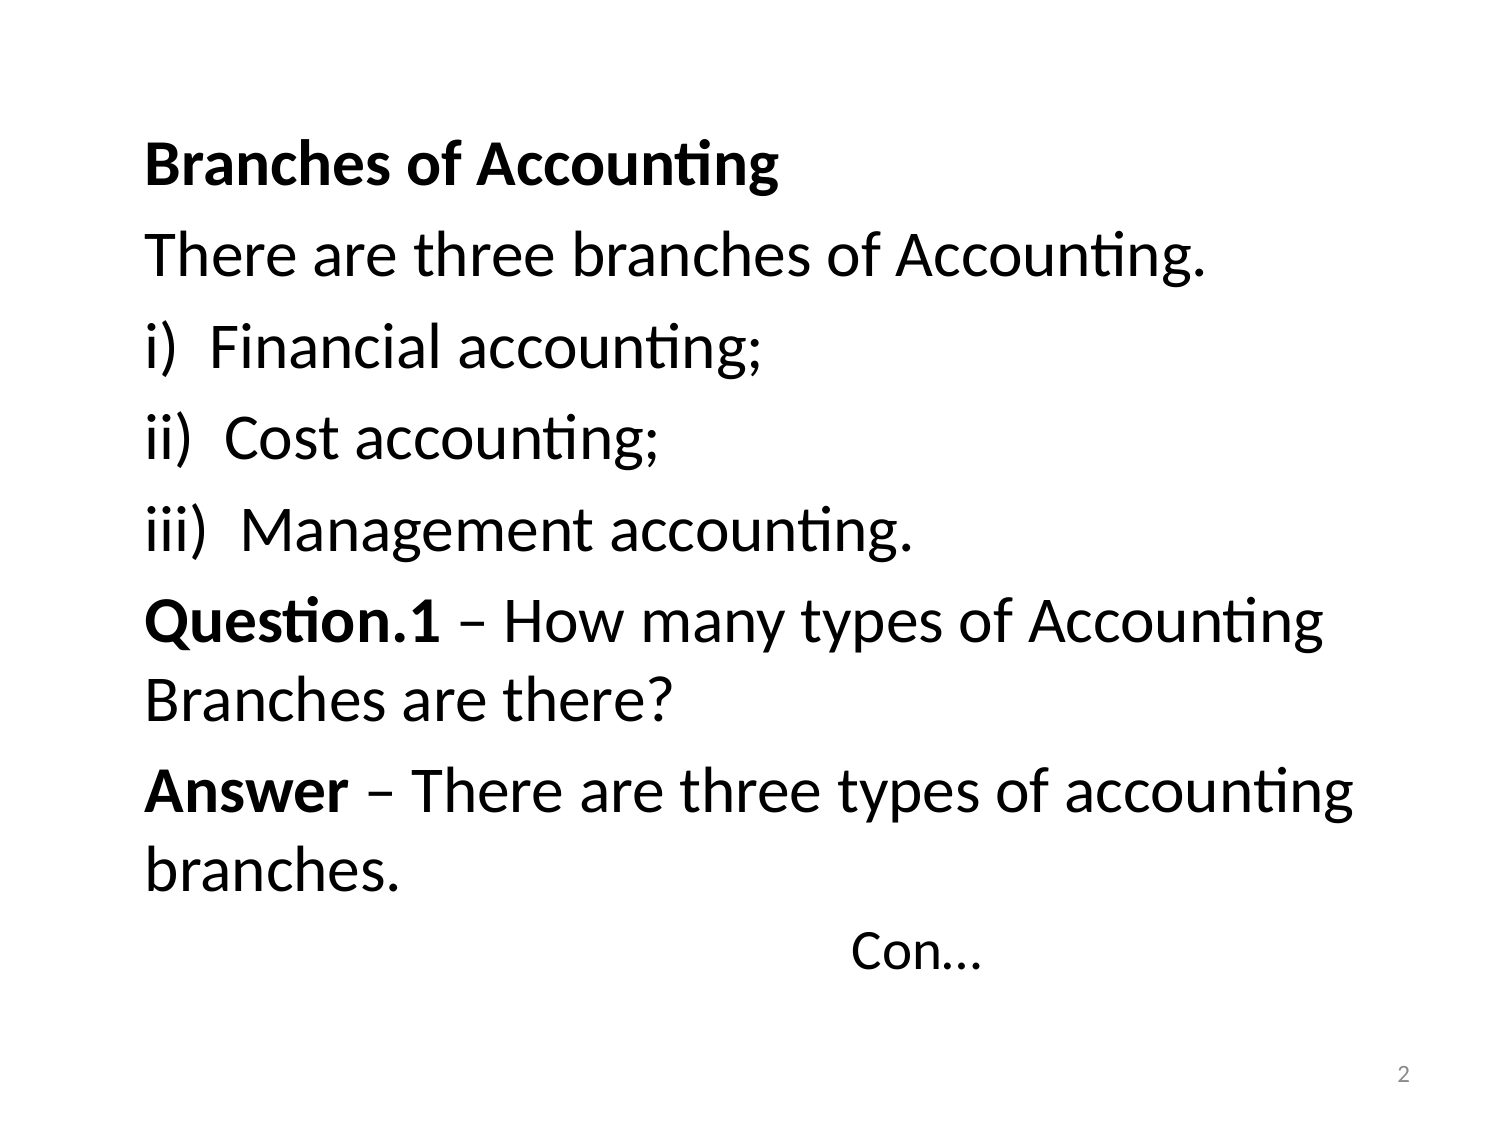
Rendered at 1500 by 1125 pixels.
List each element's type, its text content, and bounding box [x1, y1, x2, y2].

list Branches of Accounting There are three branches of Accounting. i) Financial accounting; ii) Cost accounting; iii) Management accounting. Question.1 – How many types of Accounting Branches are there? Answer – There are three types of accounting branches. Con… [75, 112, 1425, 1005]
slide_number 2 [1074, 1042, 1425, 1103]
